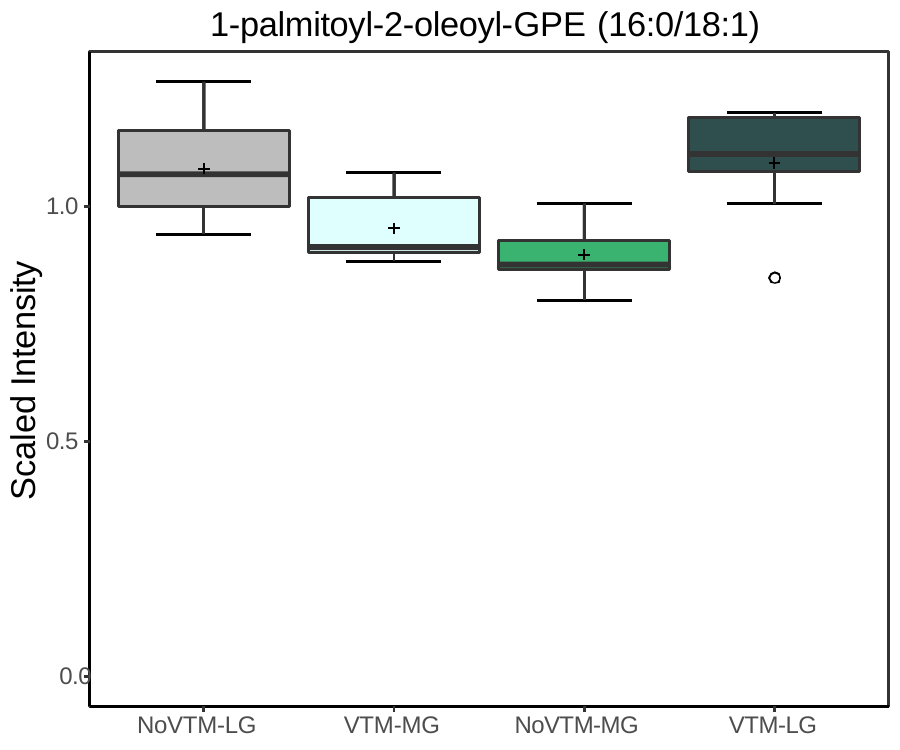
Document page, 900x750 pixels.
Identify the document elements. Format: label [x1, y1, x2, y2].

footer [57, 661, 95, 750]
slide_number [134, 713, 275, 750]
text_box [44, 188, 82, 220]
text_box [83, 50, 891, 738]
text_box [1, 256, 82, 503]
text_box [208, 0, 770, 44]
